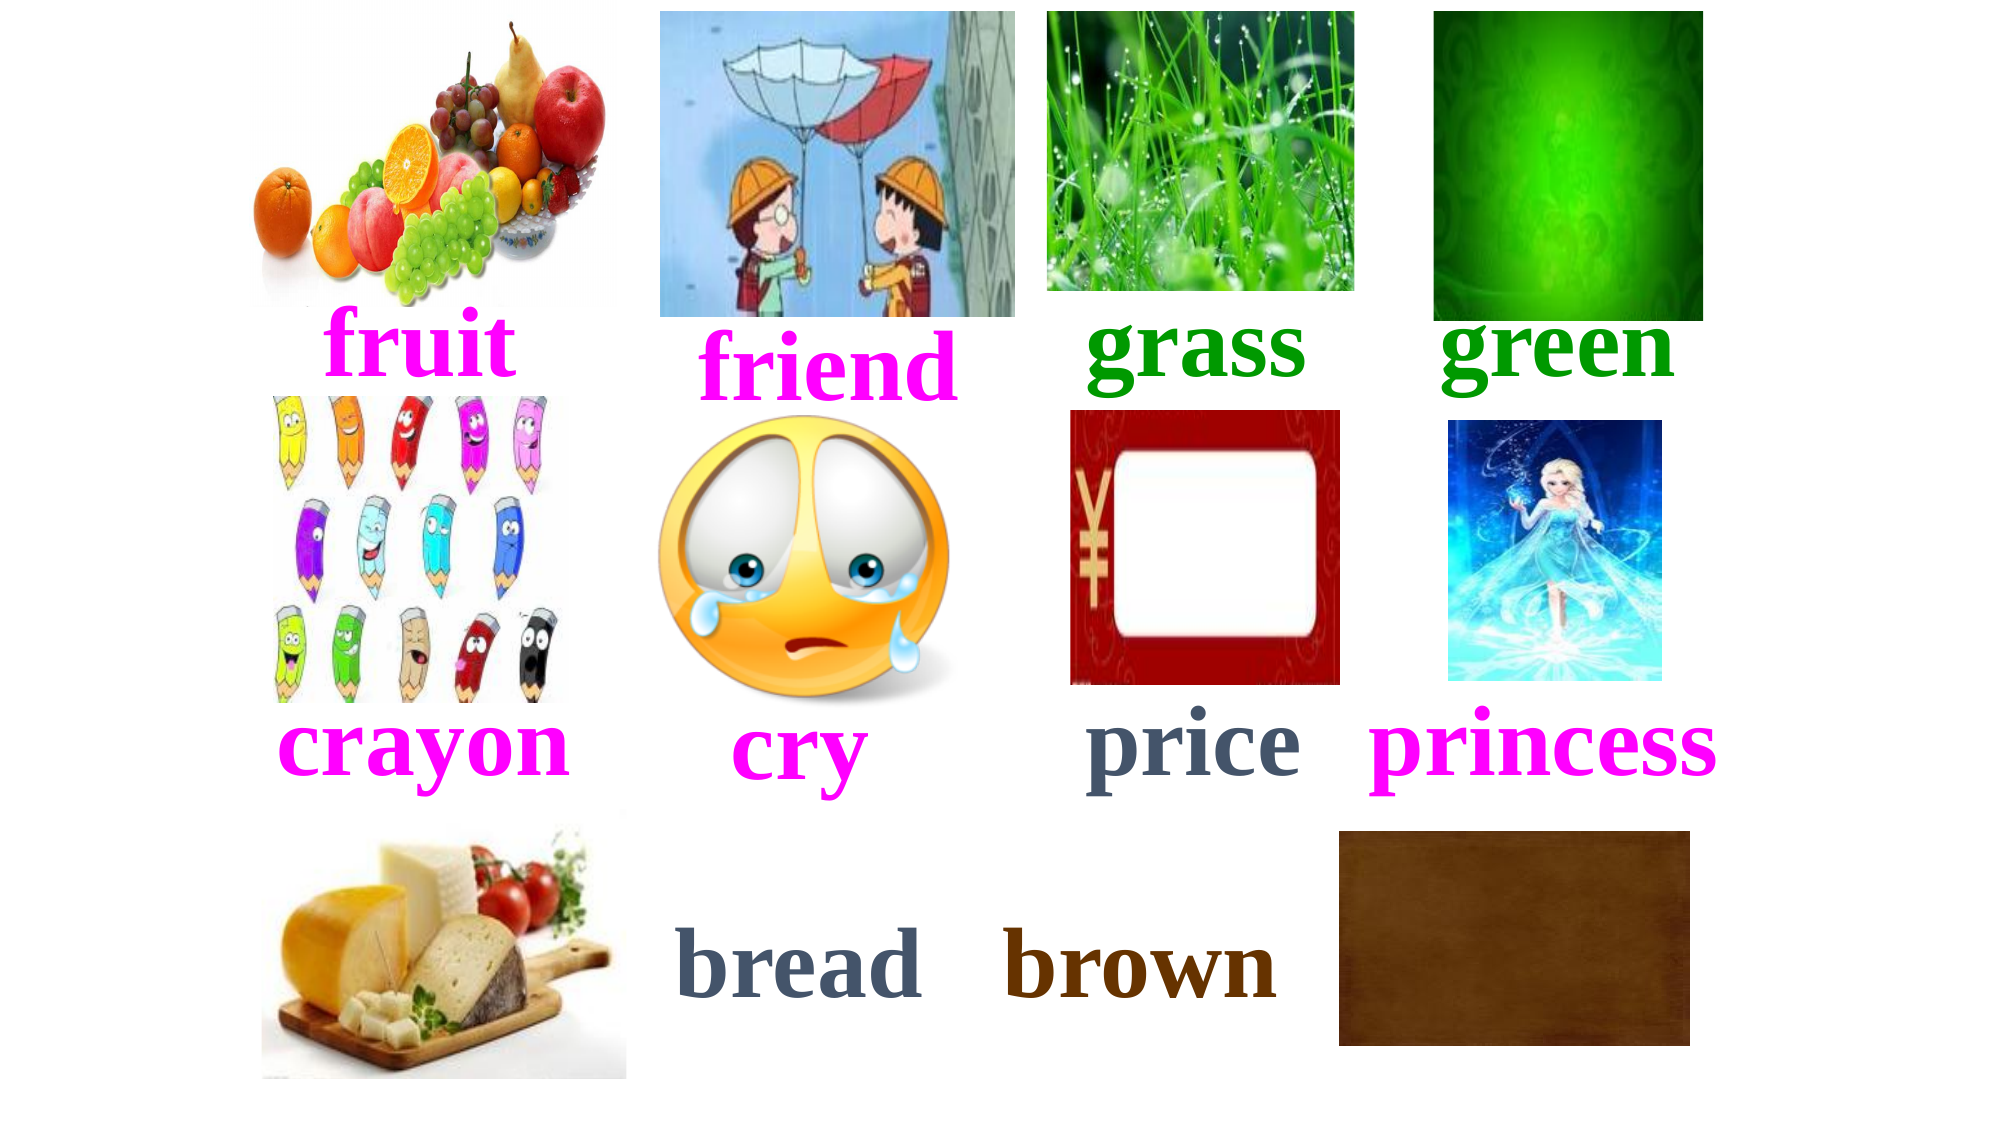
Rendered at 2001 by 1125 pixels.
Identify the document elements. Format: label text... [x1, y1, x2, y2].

picture [654, 410, 965, 710]
picture [249, 0, 617, 308]
picture [273, 396, 569, 704]
text_box friend [683, 292, 1038, 428]
picture [1655, 530, 1662, 536]
text_box green [1424, 269, 1715, 405]
text_box grass [1070, 291, 1340, 405]
picture [1339, 831, 1690, 1047]
text_box price [1070, 685, 1329, 803]
text_box princess [1354, 667, 1750, 803]
text_box crayon [261, 667, 617, 803]
text_box bread [660, 890, 988, 1026]
text_box fruit [308, 308, 567, 396]
picture [1070, 410, 1340, 685]
picture [1448, 420, 1662, 681]
text_box brown [988, 890, 1339, 1026]
picture [261, 809, 627, 1079]
text_box cry [715, 710, 907, 808]
picture [1046, 11, 1355, 291]
picture [660, 11, 1015, 317]
picture [1433, 11, 1704, 321]
